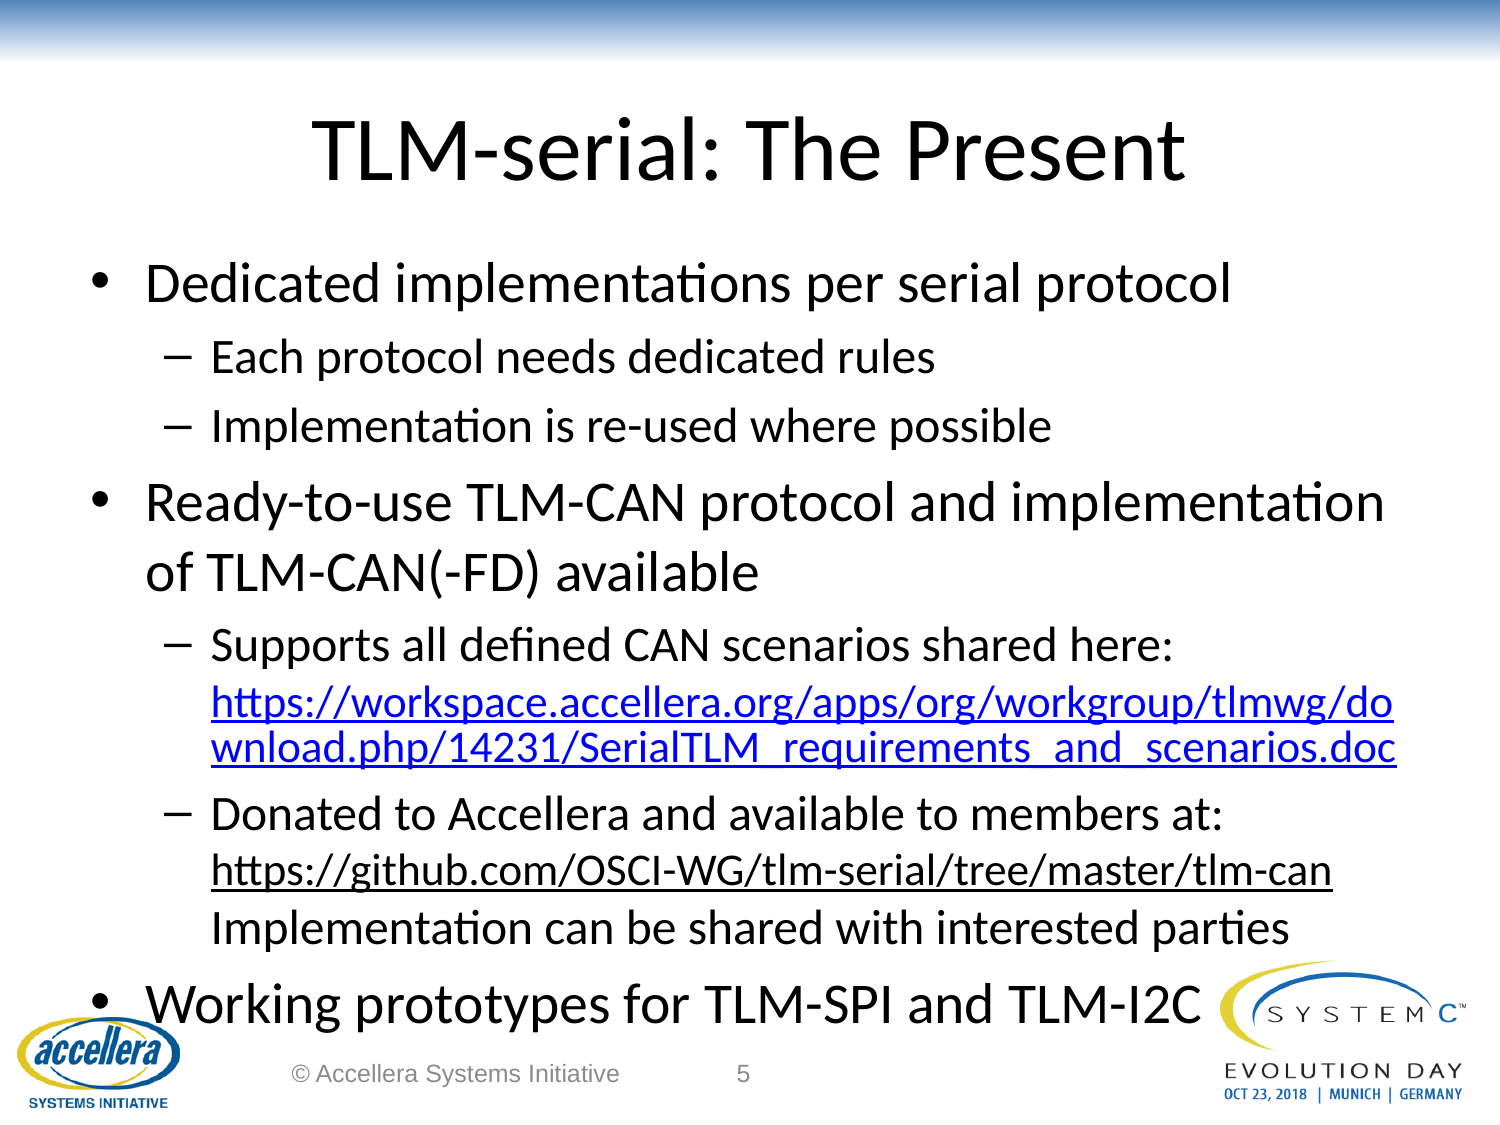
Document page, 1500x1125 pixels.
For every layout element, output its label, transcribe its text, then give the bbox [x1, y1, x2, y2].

list Dedicated implementations per serial protocol Each protocol needs dedicated rules Implementation is re-used where possible Ready-to-use TLM-CAN protocol and implementation of TLM-CAN(-FD) available Supports all defined CAN scenarios shared here: https://workspace.accellera.org/apps/org/workgroup/tlmwg/download.php/14231/SerialTLM_requirements_and_scenarios.doc Donated to Accellera and available to members at: https://github.com/OSCI-WG/tlm-serial/tree/master/tlm-can Implementation can be shared with interested parties Working prototypes for TLM-SPI and TLM-I2C [75, 237, 1438, 1000]
footer © Accellera Systems Initiative [275, 1042, 600, 1103]
title TLM-serial: The Present [75, 50, 1425, 237]
picture [1211, 957, 1474, 1111]
slide_number 5 [600, 1042, 888, 1103]
picture [17, 1017, 180, 1108]
